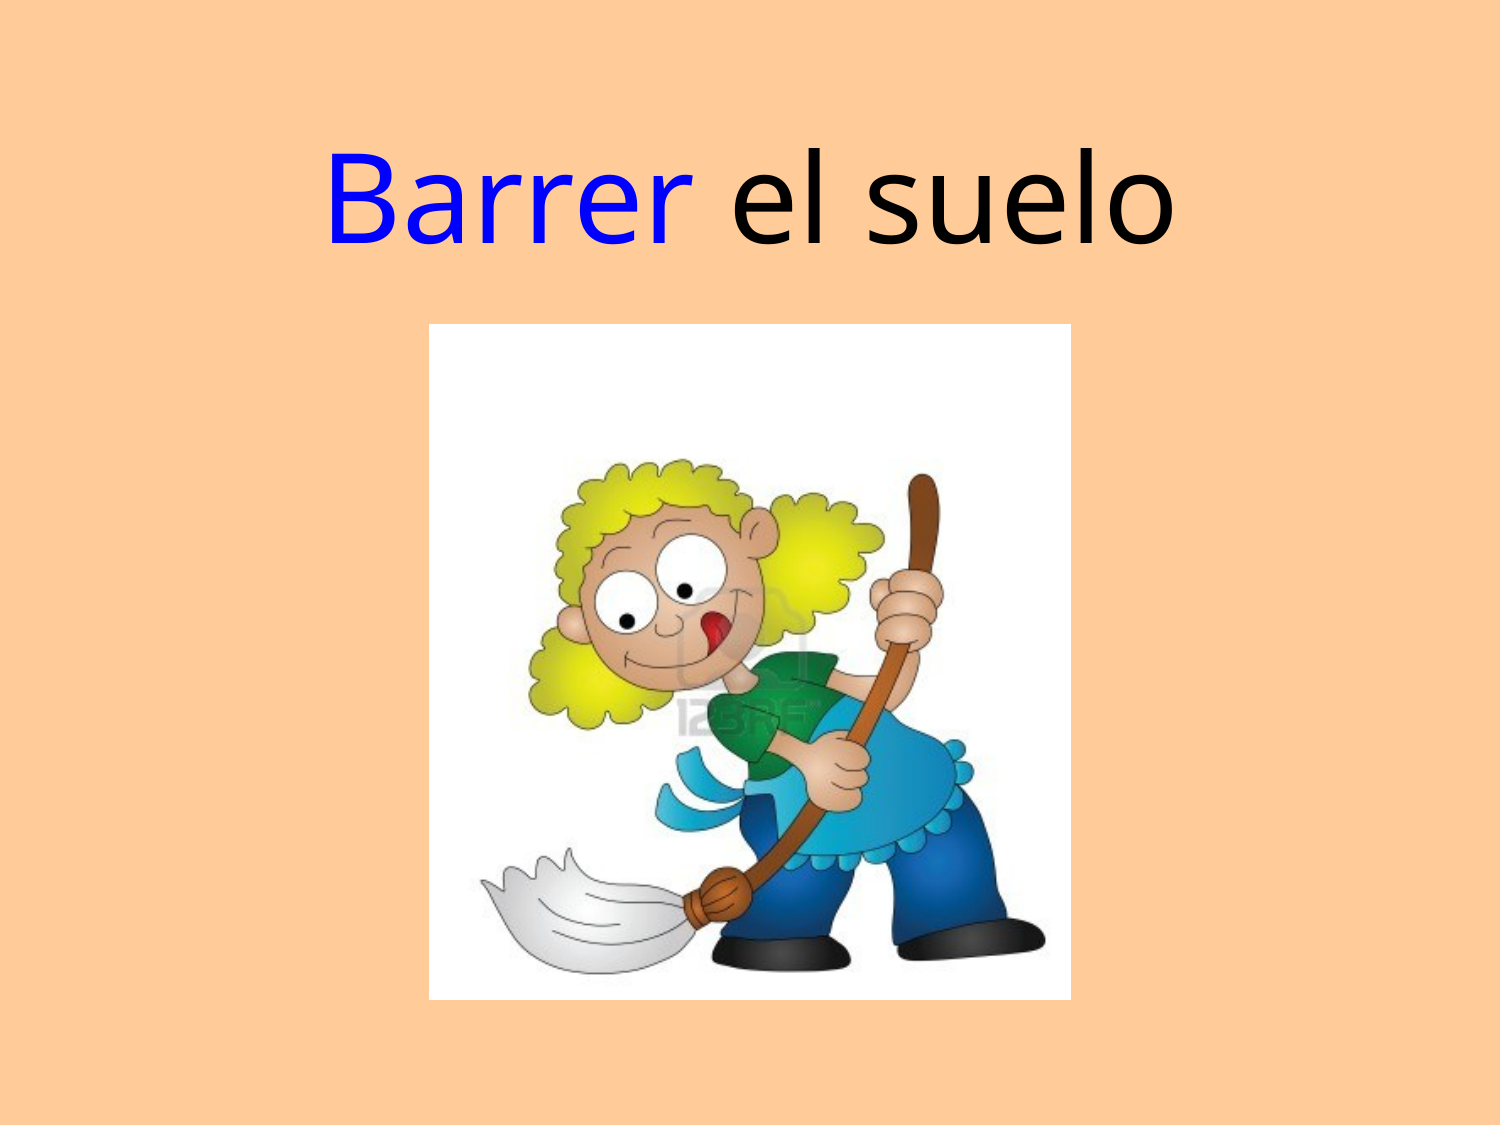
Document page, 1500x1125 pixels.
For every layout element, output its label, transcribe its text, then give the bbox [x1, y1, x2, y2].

title Barrer el suelo [112, 99, 1388, 288]
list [112, 324, 1388, 1001]
